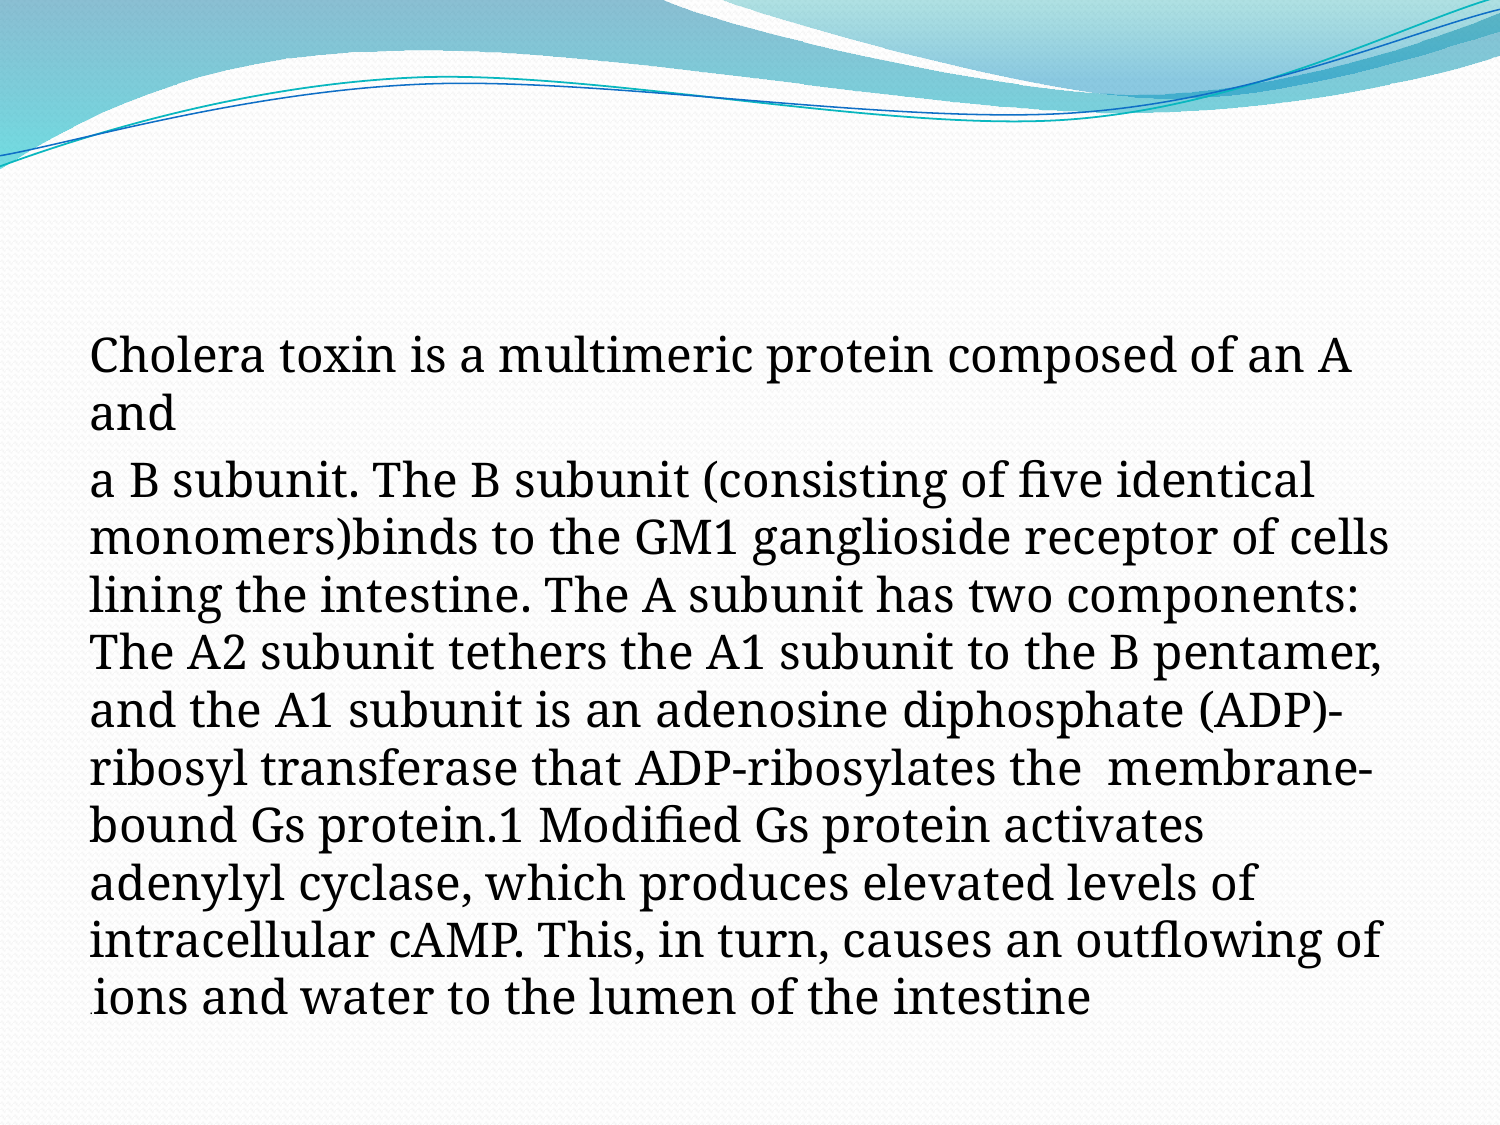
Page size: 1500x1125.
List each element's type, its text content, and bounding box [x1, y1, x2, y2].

list Cholera toxin is a multimeric protein composed of an A and a B subunit. The B subunit (consisting of five identical monomers)binds to the GM1 ganglioside receptor of cells lining the intestine. The A subunit has two components: The A2 subunit tethers the A1 subunit to the B pentamer, and the A1 subunit is an adenosine diphosphate (ADP)-ribosyl transferase that ADP-ribosylates the membrane-bound Gs protein.1 Modified Gs protein activates adenylyl cyclase, which produces elevated levels of intracellular cAMP. This, in turn, causes an outflowing of ions and water to the lumen of the intestine. [75, 317, 1425, 1038]
